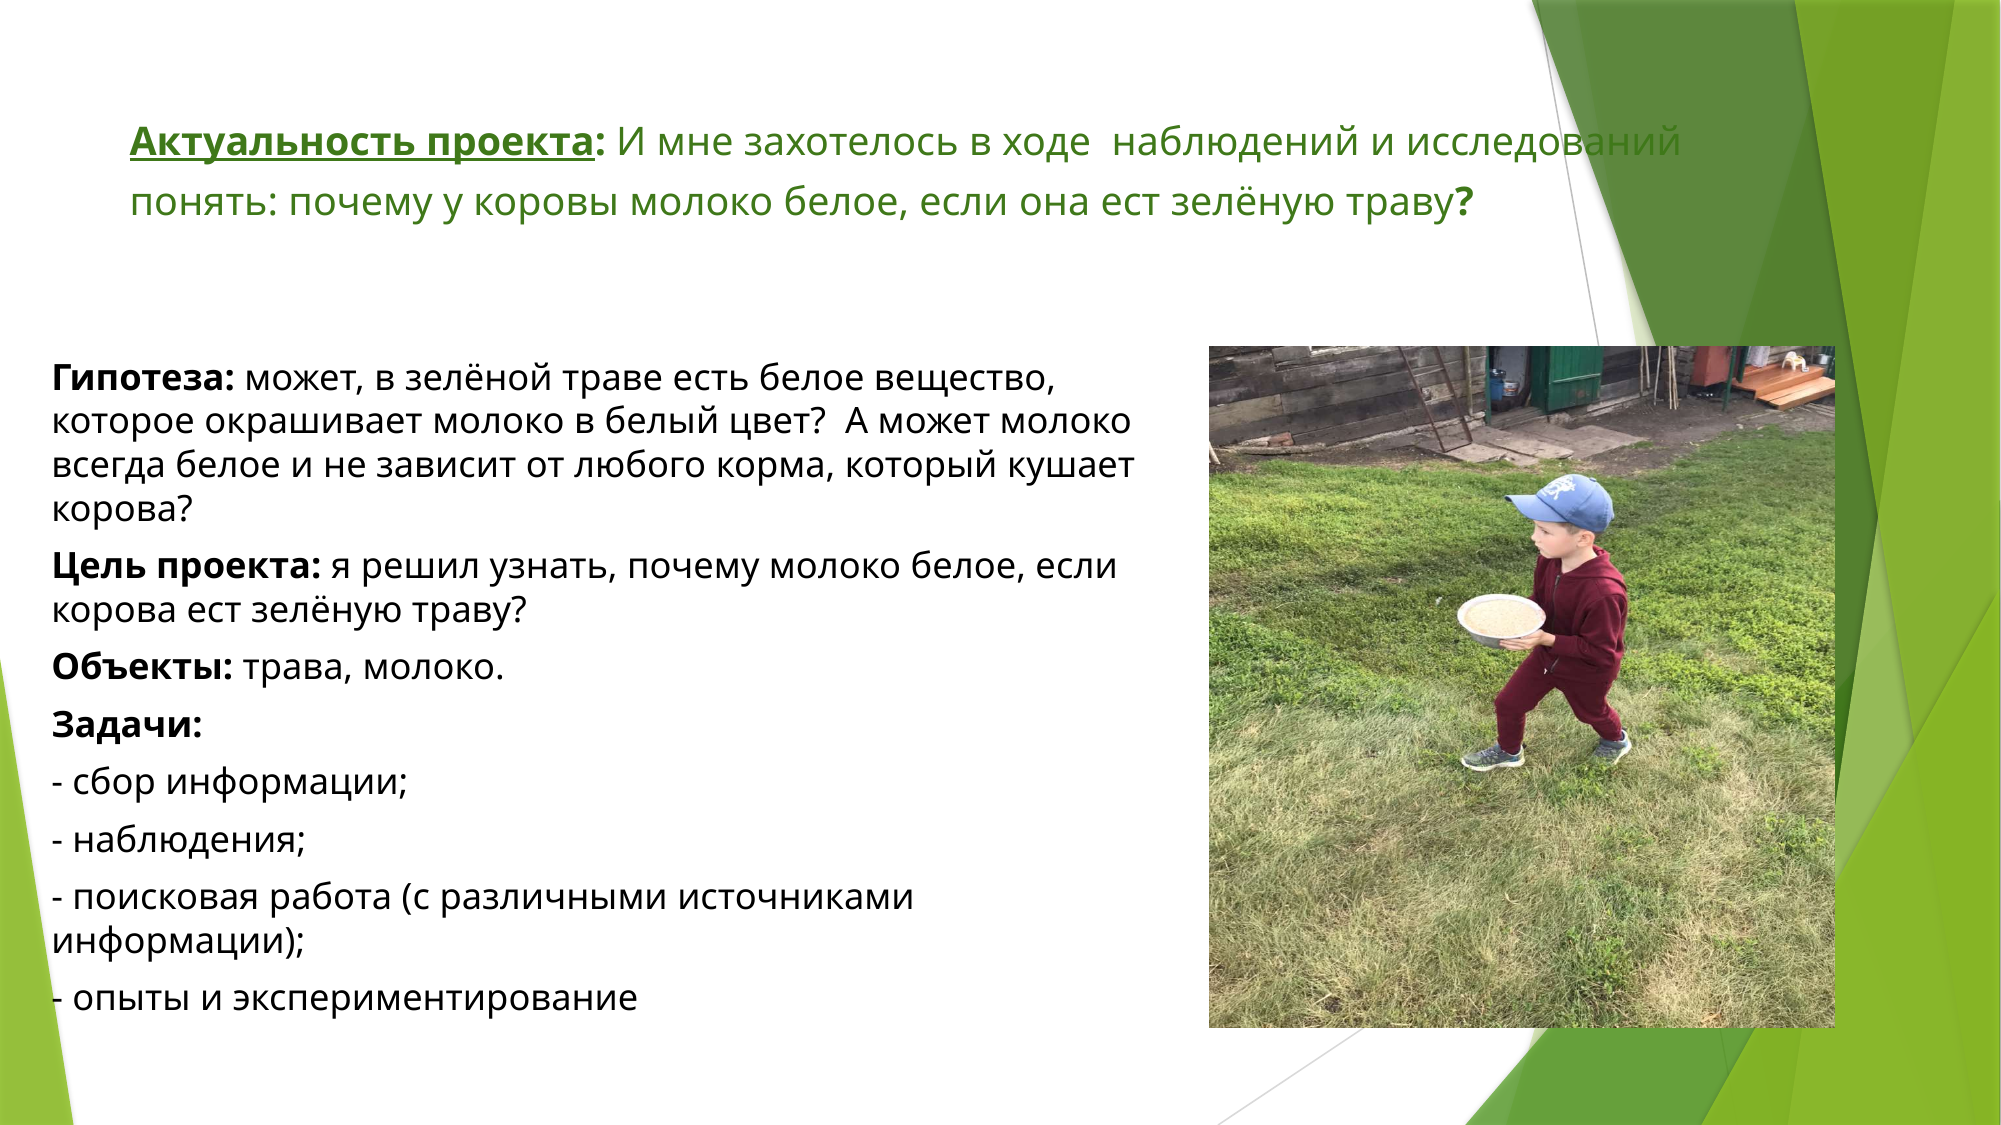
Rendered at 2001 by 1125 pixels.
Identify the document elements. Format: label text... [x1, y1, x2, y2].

list Гипотеза: может, в зелёной траве есть белое вещество, которое окрашивает молоко в белый цвет? А может молоко всегда белое и не зависит от любого корма, который кушает корова? Цель проекта: я решил узнать, почему молоко белое, если корова ест зелёную траву? Объекты: трава, молоко. Задачи: - сбор информации; - наблюдения; - поисковая работа (с различными источниками информации); - опыты и экспериментирование [36, 346, 1163, 1028]
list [1208, 345, 1835, 1029]
title Актуальность проекта: И мне захотелось в ходе наблюдений и исследований понять: почему у коровы молоко белое, если она ест зелёную траву? [114, 108, 1701, 307]
